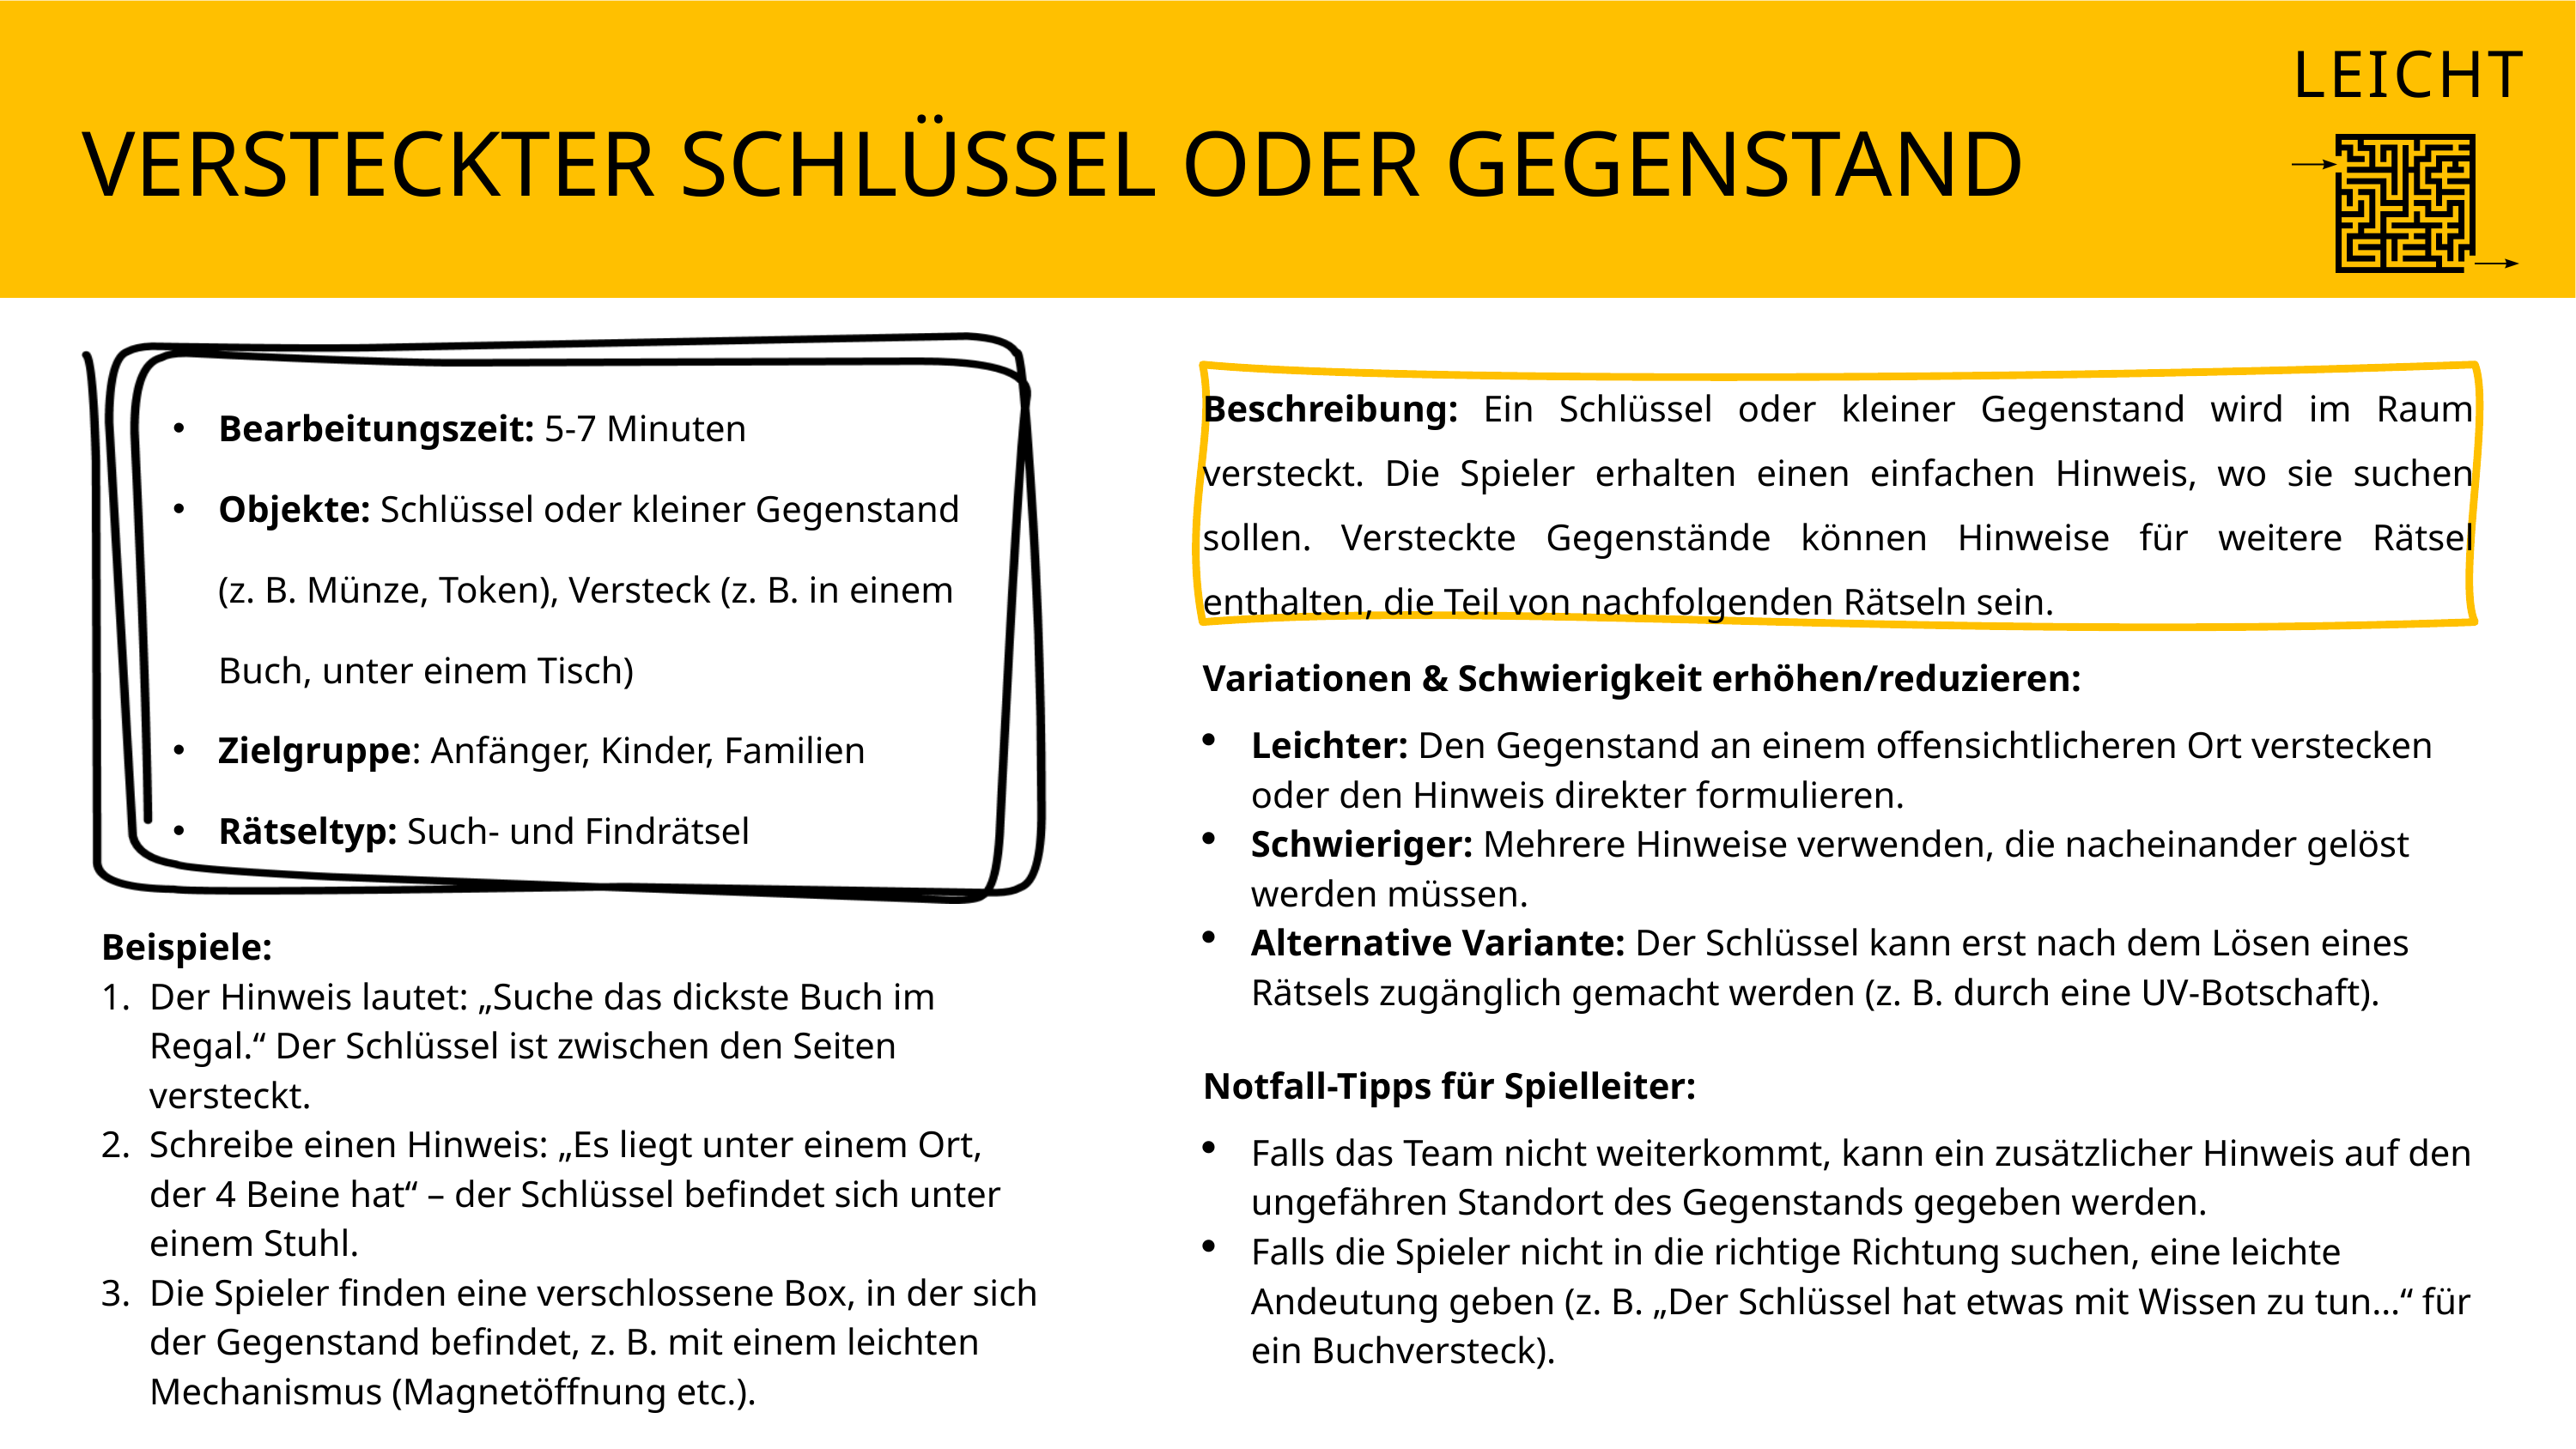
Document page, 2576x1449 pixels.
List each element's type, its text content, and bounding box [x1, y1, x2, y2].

text_box Beispiele: Der Hinweis lautet: „Suche das dickste Buch im Regal.“ Der Schlüssel ist zwischen den Seiten versteckt. Schreibe einen Hinweis: „Es liegt unter einem Ort, der 4 Beine hat“ – der Schlüssel befindet sich unter einem Stuhl. Die Spieler finden eine verschlossene Box, in der sich der Gegenstand befindet, z. B. mit einem leichten Mechanismus (Magnetöffnung etc.). [100, 903, 1049, 1412]
text_box [0, 0, 2576, 300]
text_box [2292, 133, 2520, 274]
text_box Bearbeitungszeit: 5-7 Minuten Objekte: Schlüssel oder kleiner Gegenstand (z. B. Münze, Token), Versteck (z. B. in einem Buch, unter einem Tisch) Zielgruppe: Anfänger, Kinder, Familien Rätseltyp: Such- und Findrätsel [126, 368, 989, 1077]
text_box LEICHT [2292, 39, 2570, 111]
text_box Variationen & Schwierigkeit erhöhen/reduzieren: Leichter: Den Gegenstand an einem offensichtlicheren Ort verstecken oder den Hinweis direkter formulieren. Schwieriger: Mehrere Hinweise verwenden, die nacheinander gelöst werden müssen. Alternative Variante: Der Schlüssel kann erst nach dem Lösen eines Rätsels zugänglich gemacht werden (z. B. durch eine UV-Botschaft). [1202, 649, 2476, 1013]
text_box Notfall-Tipps für Spielleiter: Falls das Team nicht weiterkommt, kann ein zusätzlicher Hinweis auf den ungefähren Standort des Gegenstands gegeben werden. Falls die Spieler nicht in die richtige Richtung suchen, eine leichte Andeutung geben (z. B. „Der Schlüssel hat etwas mit Wissen zu tun…“ für ein Buchversteck). [1202, 1056, 2476, 1371]
text_box Beschreibung: Ein Schlüssel oder kleiner Gegenstand wird im Raum versteckt. Die Spieler erhalten einen einfachen Hinweis, wo sie suchen sollen. Versteckte Gegenstände können Hinweise für weitere Rätsel enthalten, die Teil von nachfolgenden Rätseln sein. [1195, 364, 2480, 627]
text_box VERSTECKTER SCHLÜSSEL ODER GEGENSTAND [82, 115, 2136, 312]
text_box [82, 332, 1048, 904]
